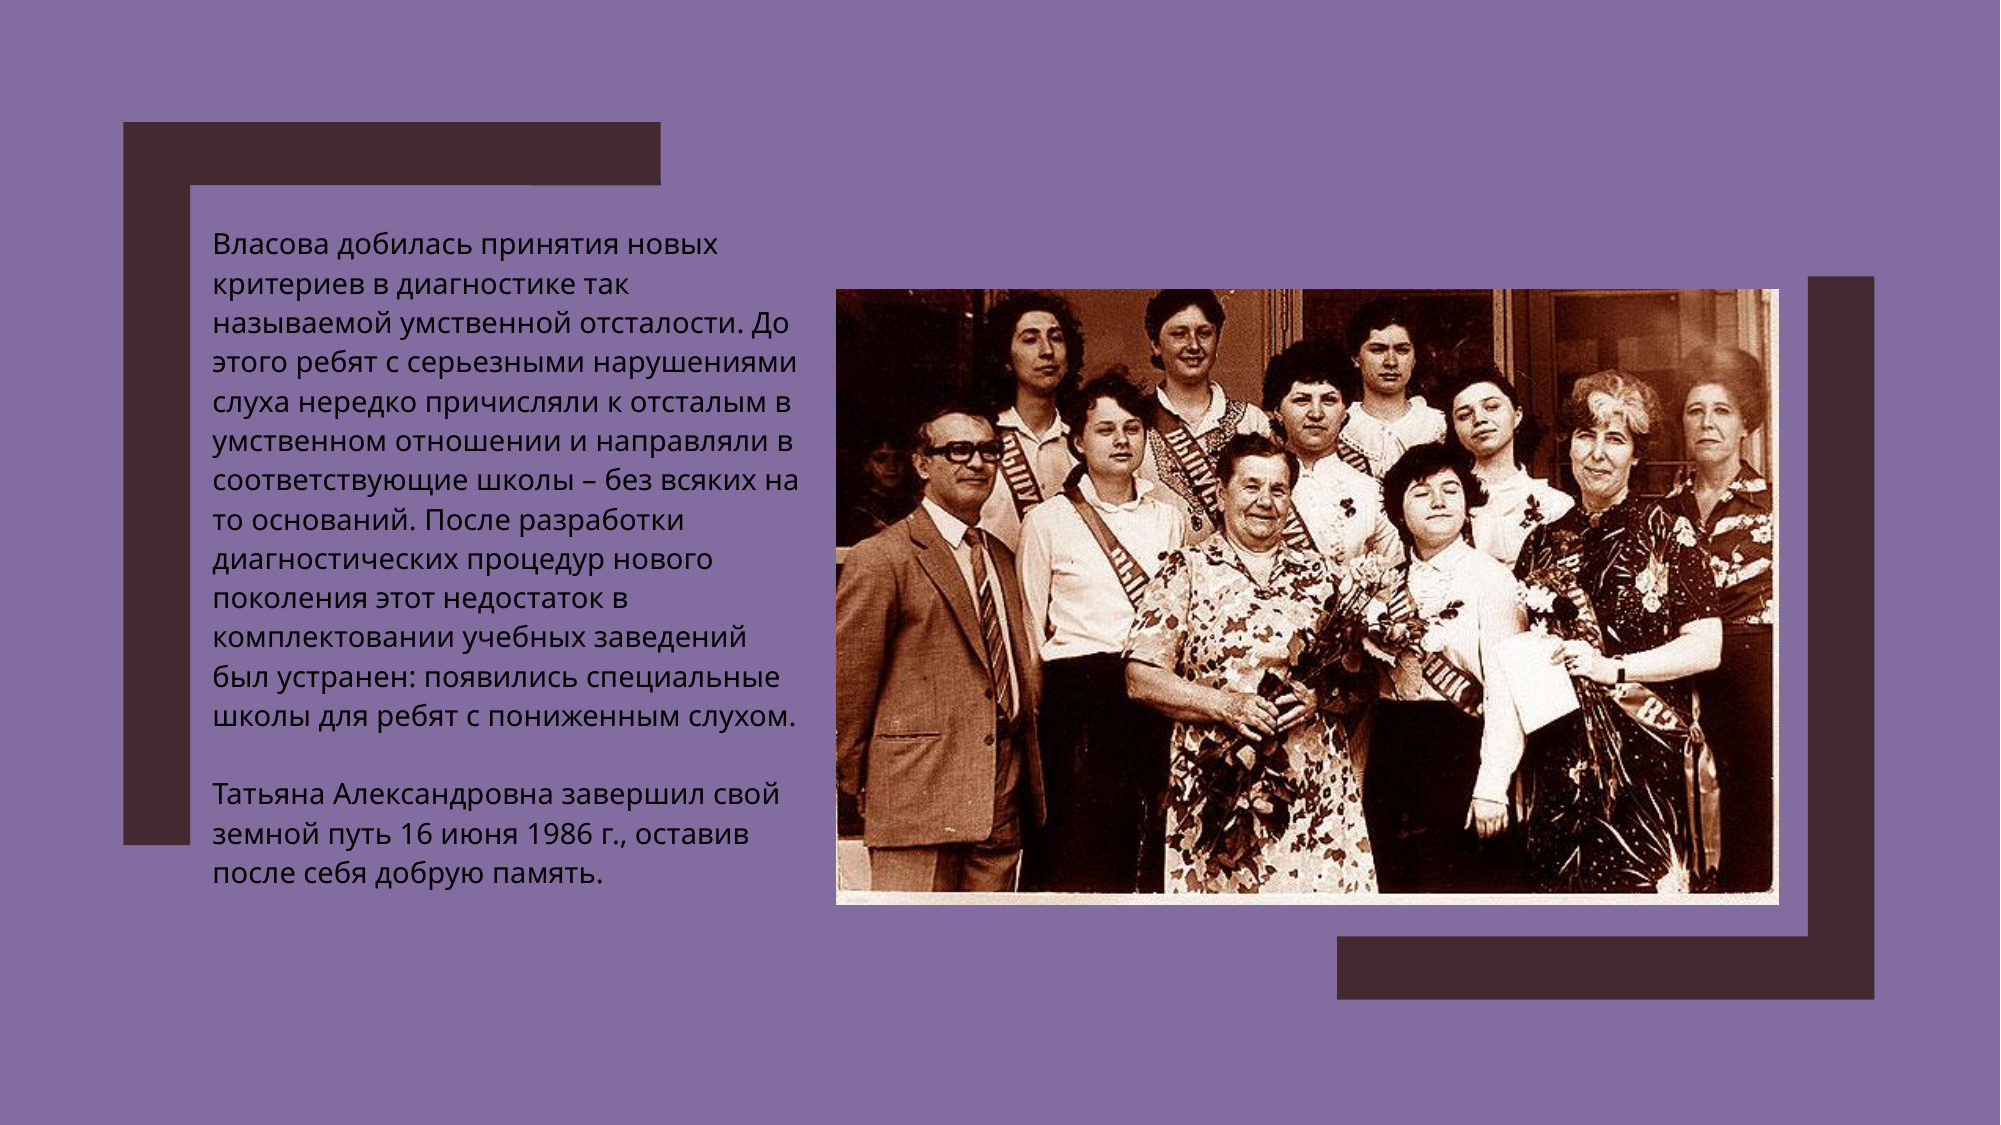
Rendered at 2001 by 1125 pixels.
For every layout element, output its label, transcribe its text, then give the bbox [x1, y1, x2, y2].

picture [836, 289, 1779, 905]
subtitle Власова добилась принятия новых критериев в диагностике так называемой умственной отсталости. До этого ребят с серьезными нарушениями слуха нередко причисляли к отсталым в умственном отношении и направляли в соответствующие школы – без всяких на то оснований. После разработки диагностических процедур нового поколения этот недостаток в комплектовании учебных заведений был устранен: появились специальные школы для ребят с пониженным слухом. Татьяна Александровна завершил свой земной путь 16 июня 1986 г., оставив после себя добрую память. [197, 214, 821, 940]
